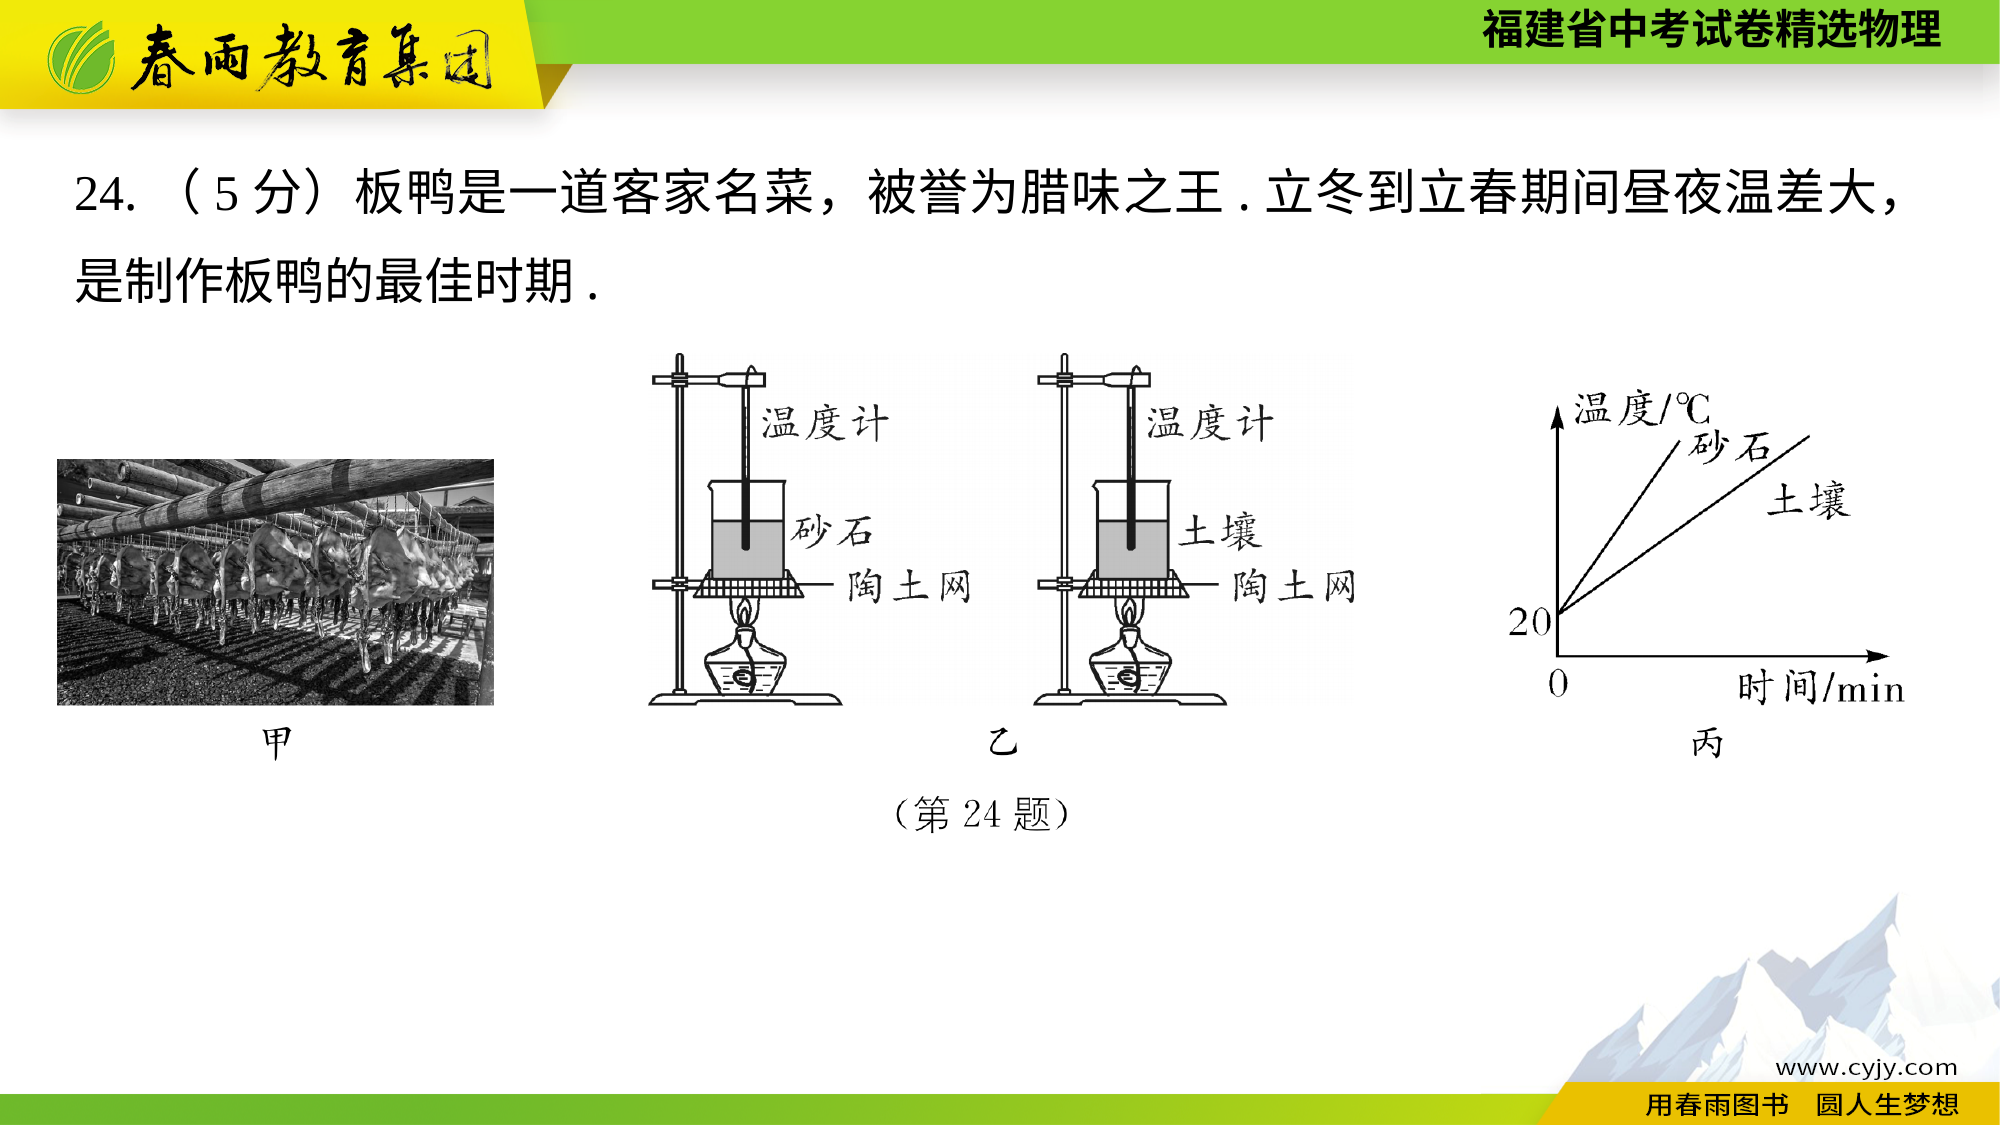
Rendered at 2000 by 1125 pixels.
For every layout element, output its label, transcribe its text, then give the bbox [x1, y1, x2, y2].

list 24.（5分）板鸭是一道客家名菜，被誉为腊味之王.立冬到立春期间昼夜温差大，是制作板鸭的最佳时期. [59, 122, 1944, 308]
picture [0, 0, 2000, 1125]
